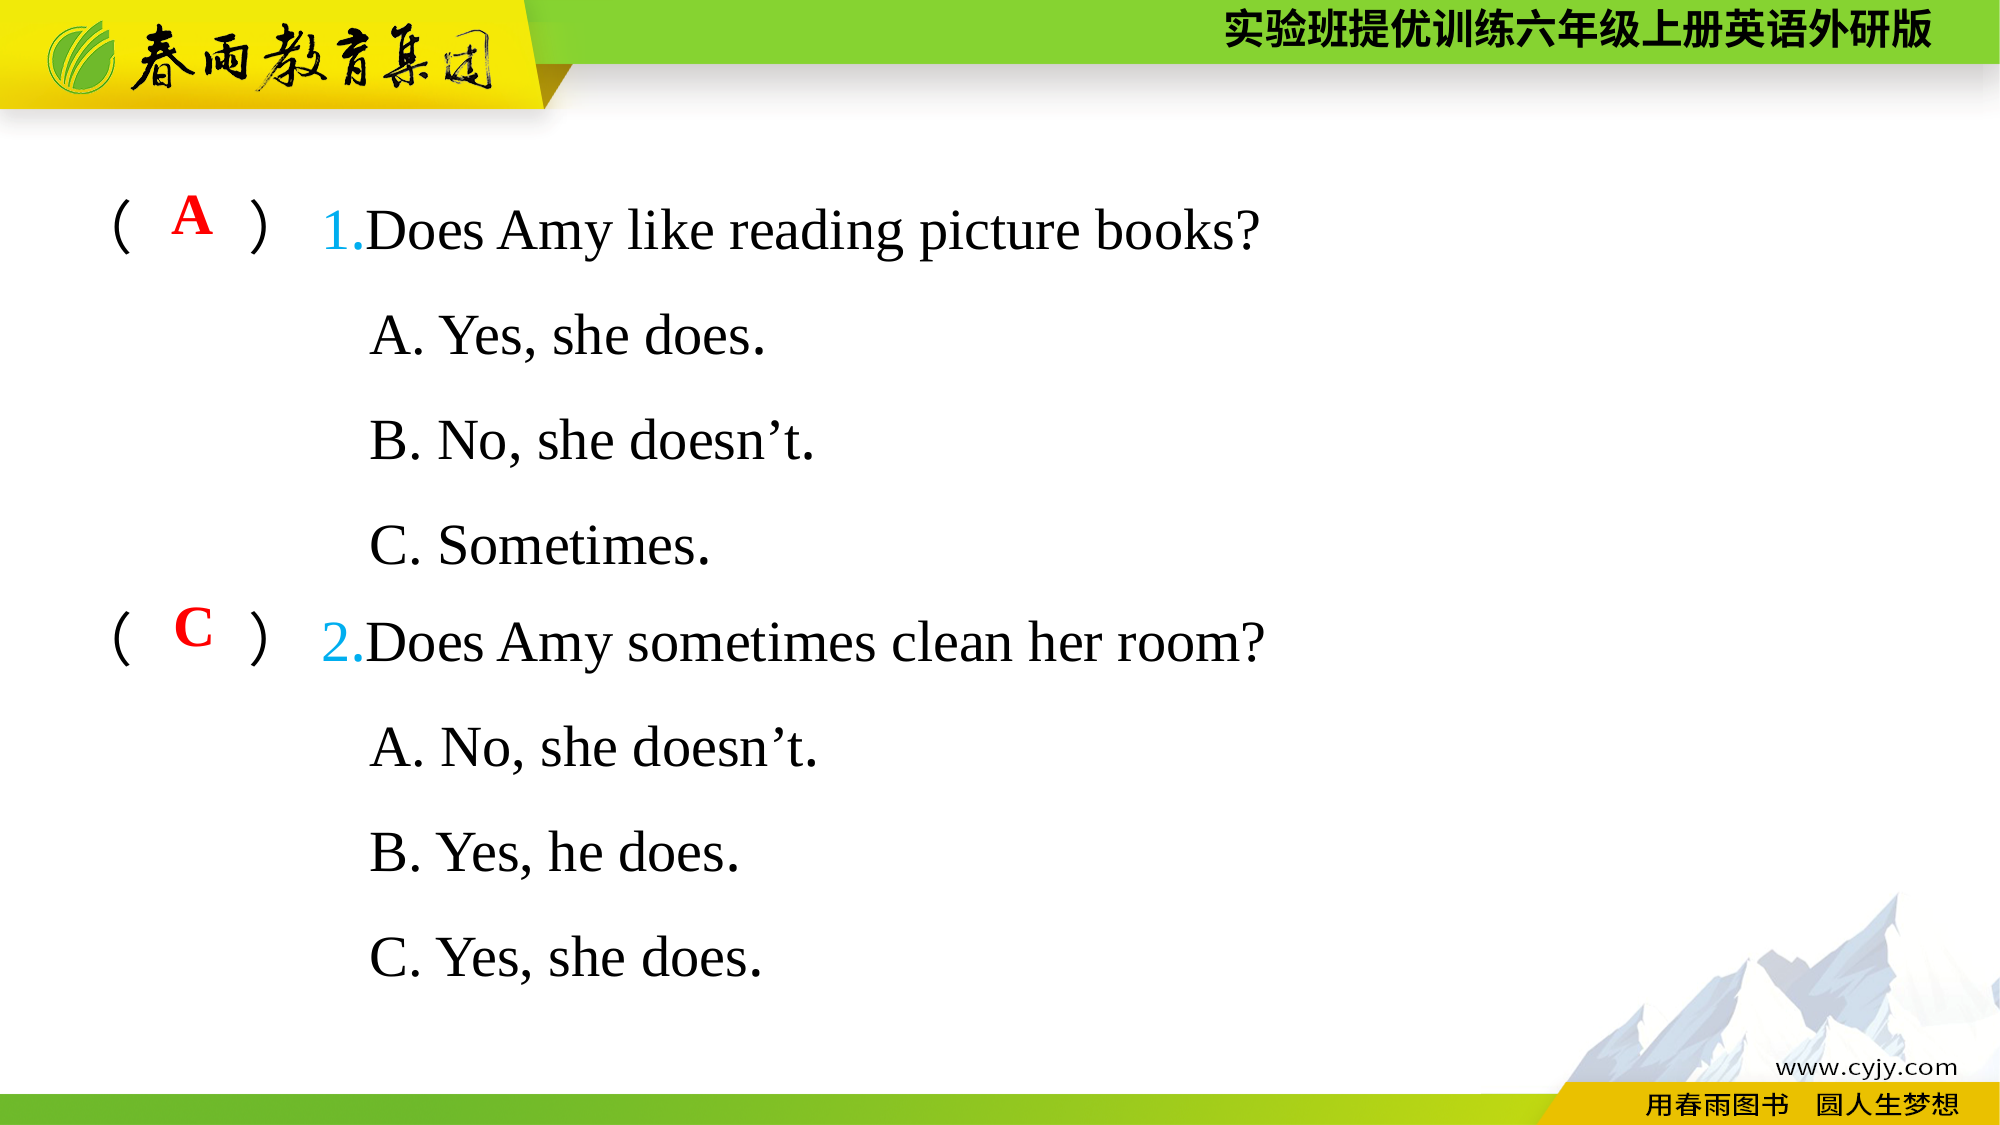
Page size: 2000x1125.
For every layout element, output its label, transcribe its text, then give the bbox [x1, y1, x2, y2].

text_box A [156, 168, 244, 254]
list （ ）1.Does Amy like reading picture books? A. Yes, she does. B. No, she doesn’t. C. Sometimes. [59, 149, 1944, 560]
text_box C [158, 580, 233, 666]
picture [0, 0, 2000, 1125]
text_box （ ）2.Does Amy sometimes clean her room? A. No, she doesn’t. B. Yes, he does. C. Yes, she does. [59, 560, 1944, 996]
